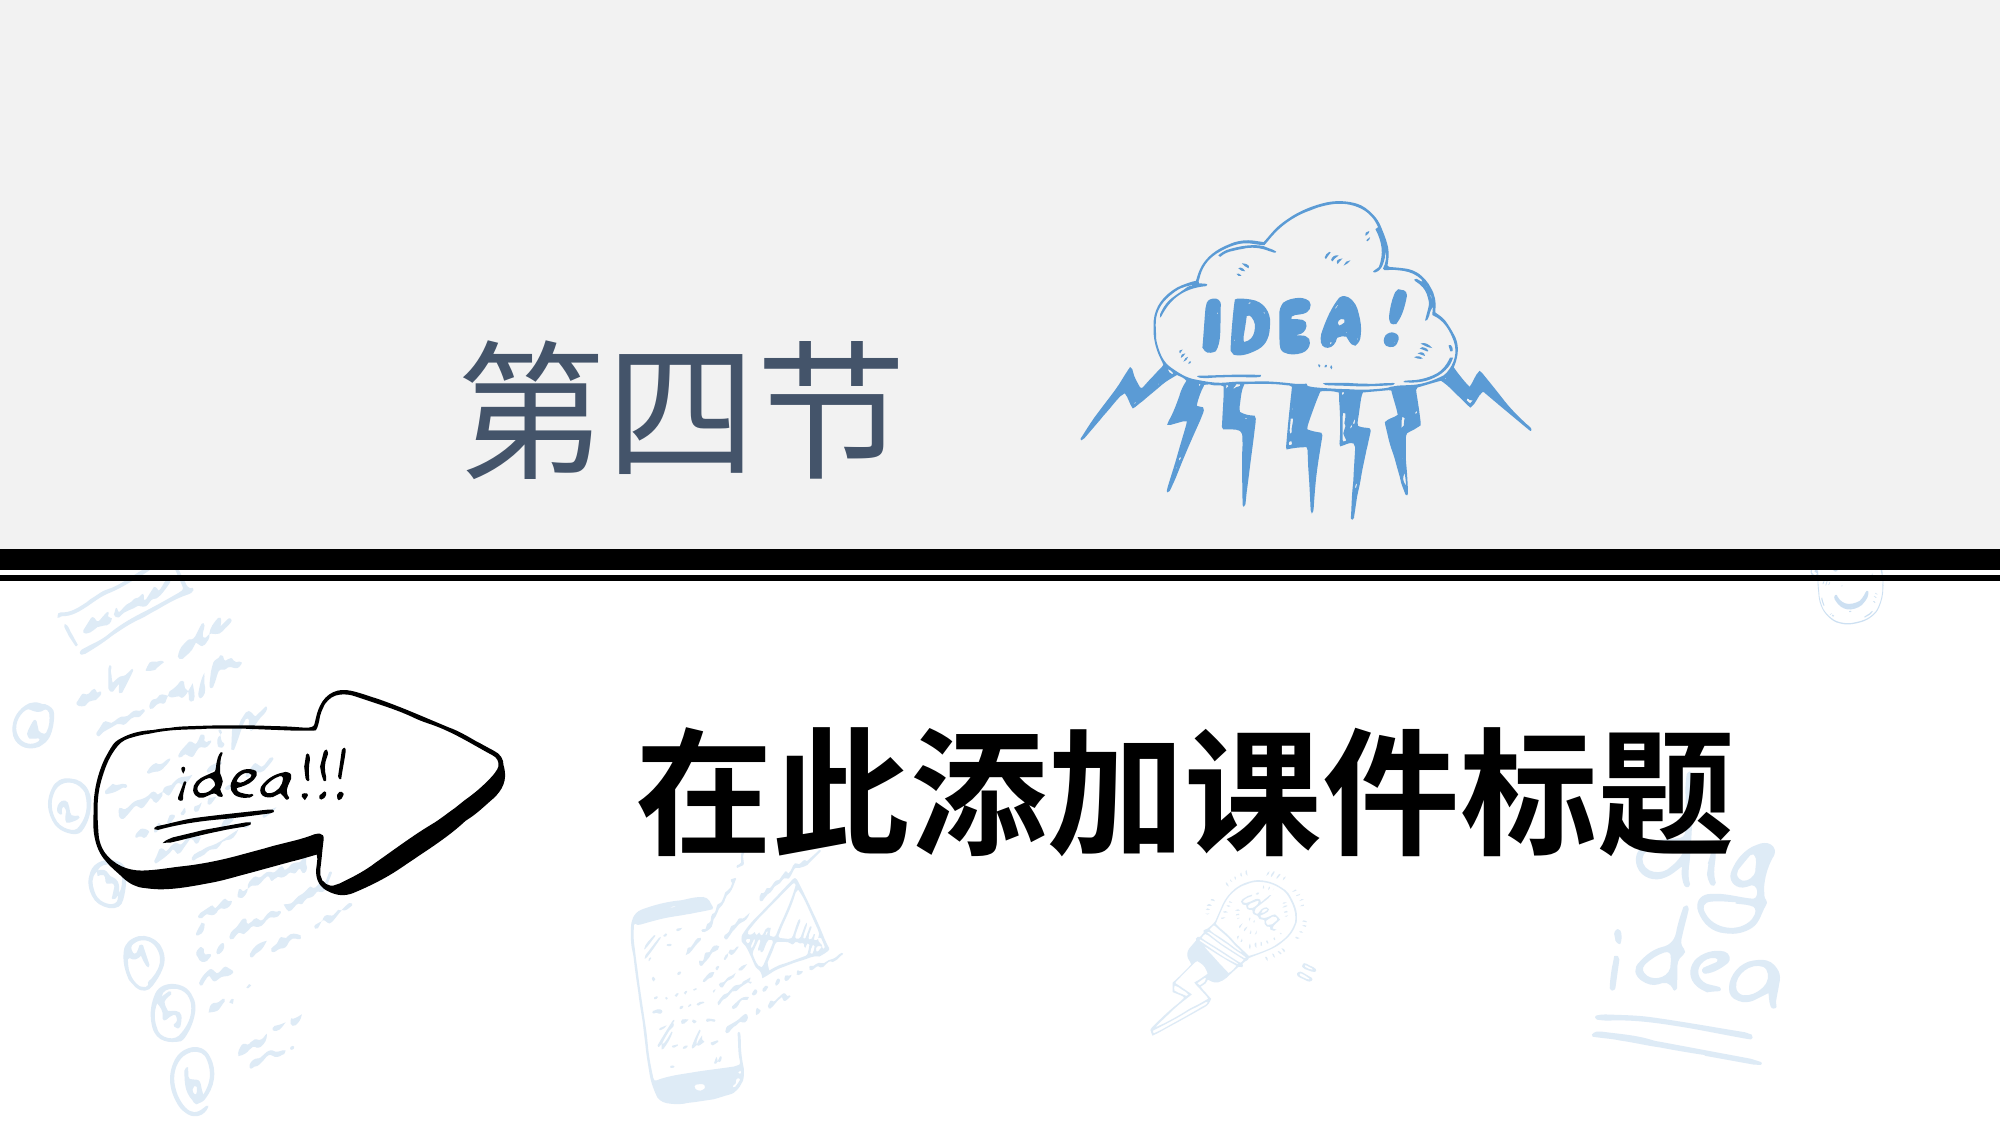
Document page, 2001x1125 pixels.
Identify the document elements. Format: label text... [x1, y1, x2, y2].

text_box [0, 0, 2000, 549]
text_box [93, 690, 506, 896]
text_box 第四节 [441, 309, 922, 505]
text_box [1080, 201, 1532, 520]
text_box 在此添加课件标题 [620, 699, 1751, 880]
